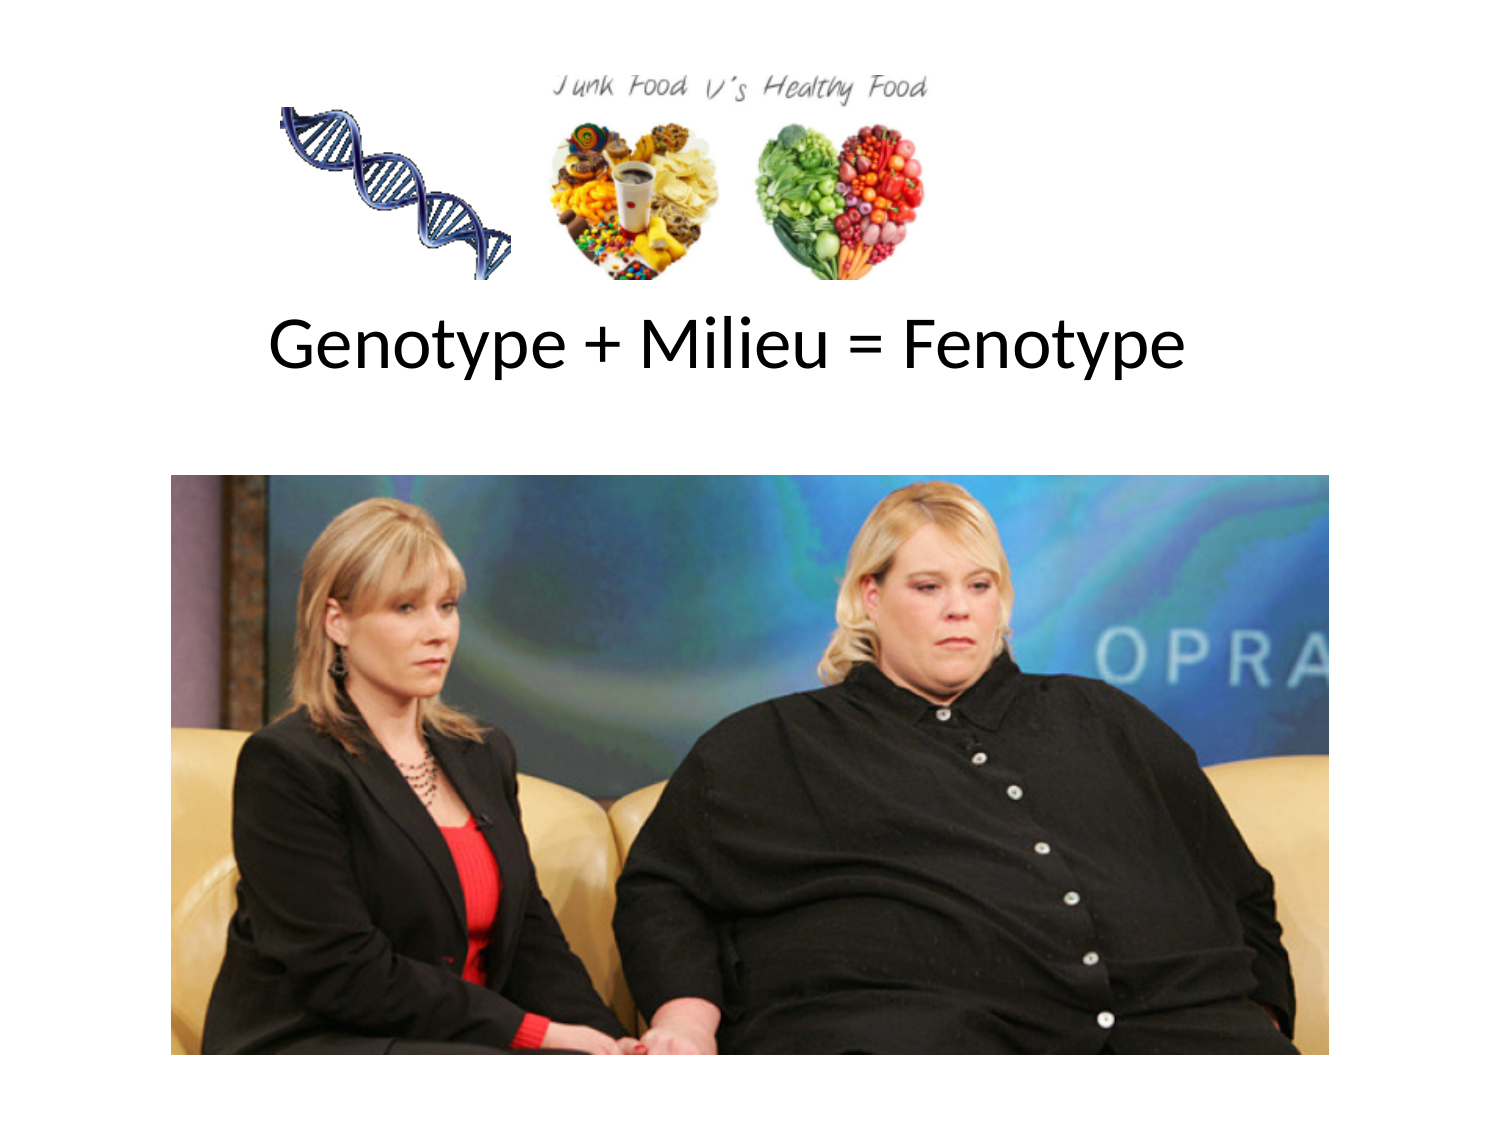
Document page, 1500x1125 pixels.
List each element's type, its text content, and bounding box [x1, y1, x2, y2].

text_box Genotype + Milieu = Fenotype [253, 286, 1294, 392]
picture [537, 75, 943, 280]
picture [170, 475, 1329, 1055]
picture [280, 107, 511, 280]
